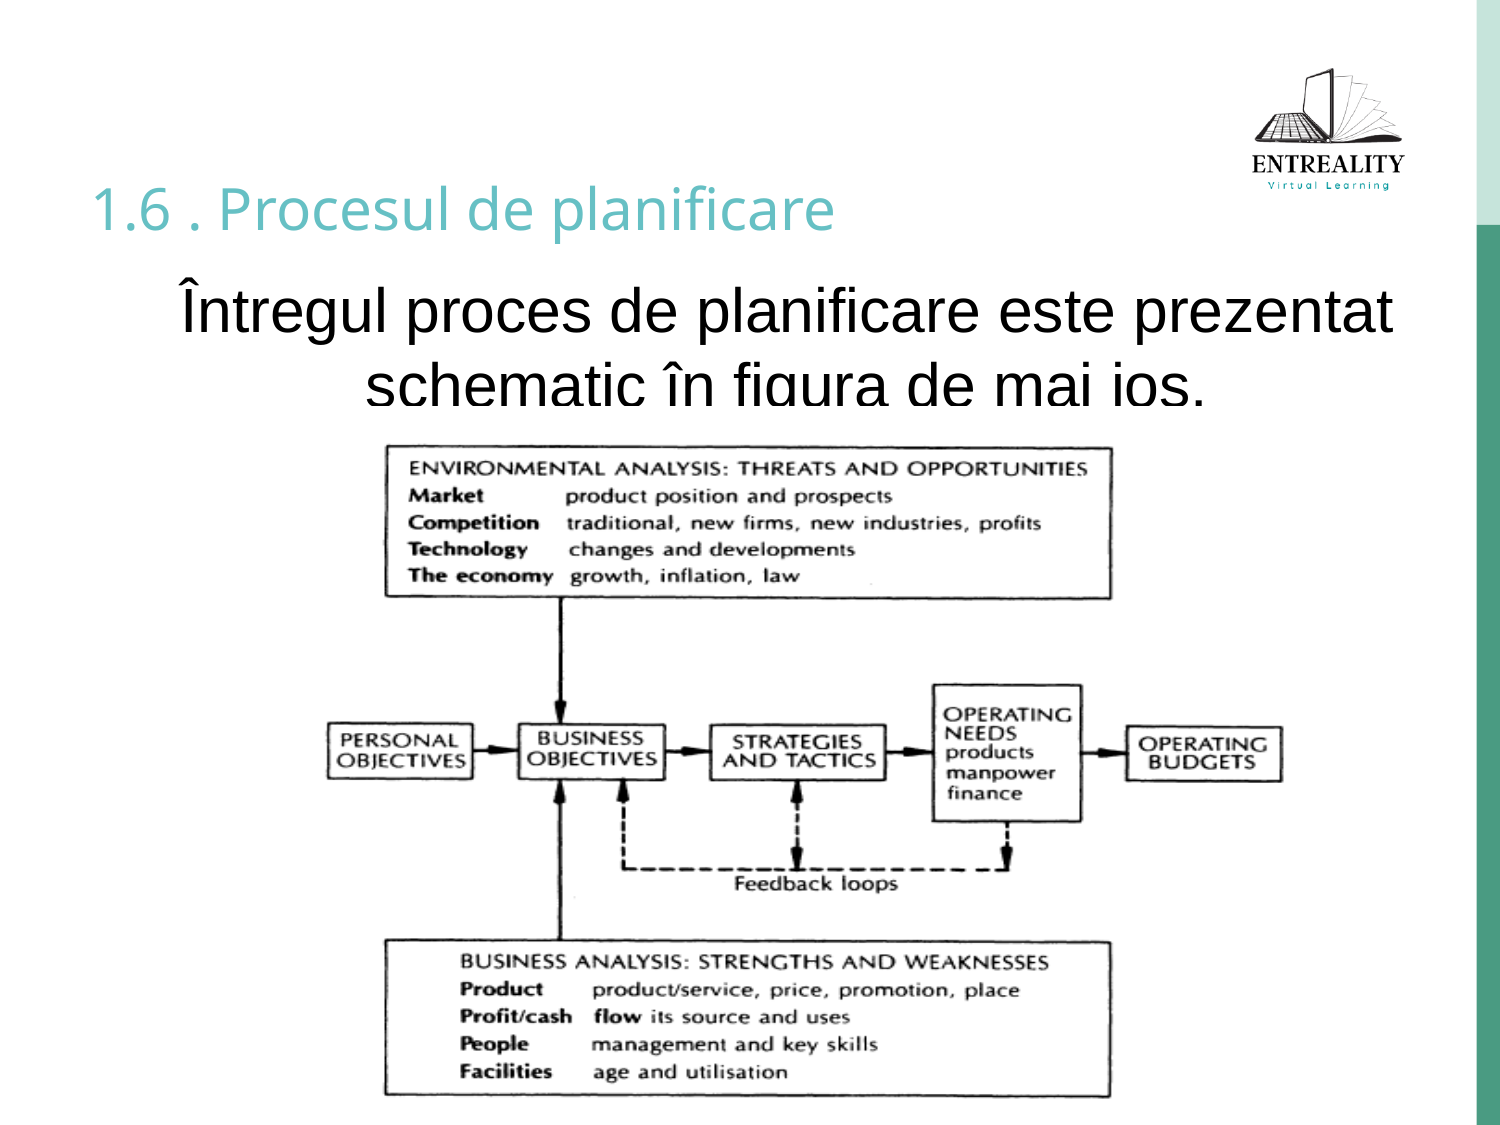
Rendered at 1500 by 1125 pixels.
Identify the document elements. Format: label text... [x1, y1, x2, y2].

title 1.6 . Procesul de planificare [75, 25, 983, 250]
list Întregul proces de planificare este prezentat schematic în figura de mai jos. [75, 262, 1425, 1088]
picture [259, 405, 1345, 1125]
picture [1198, 0, 1458, 259]
